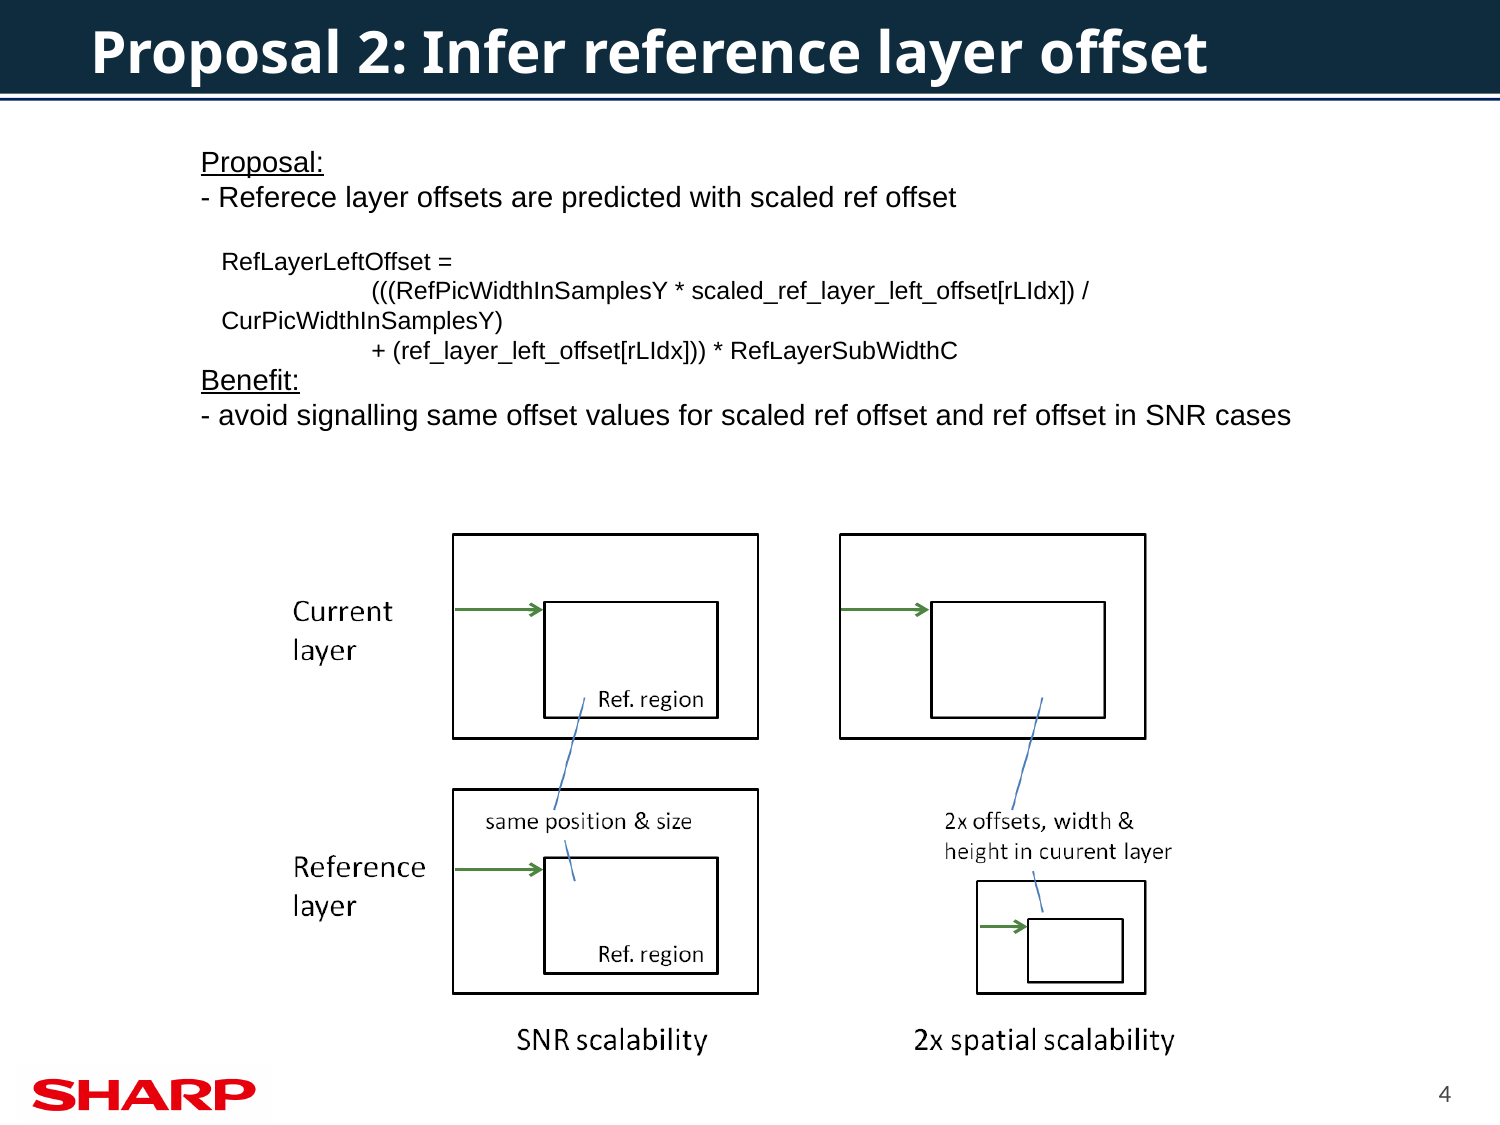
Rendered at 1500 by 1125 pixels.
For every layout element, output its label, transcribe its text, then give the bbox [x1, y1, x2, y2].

picture [17, 532, 1247, 1125]
text_box Proposal: - Referece layer offsets are predicted with scaled ref offset [194, 137, 1365, 219]
text_box Benefit: - avoid signalling same offset values for scaled ref offset and ref offset in SNR cases [194, 355, 1365, 438]
text_box RefLayerLeftOffset = (((RefPicWidthInSamplesY * scaled_ref_layer_left_offset[rLIdx]) / CurPicWidthInSamplesY) + (ref_layer_left_offset[rLIdx])) * RefLayerSubWidthC [206, 237, 1394, 373]
slide_number 4 [1345, 1062, 1467, 1108]
title Proposal 2: Infer reference layer offset [74, 15, 1426, 85]
